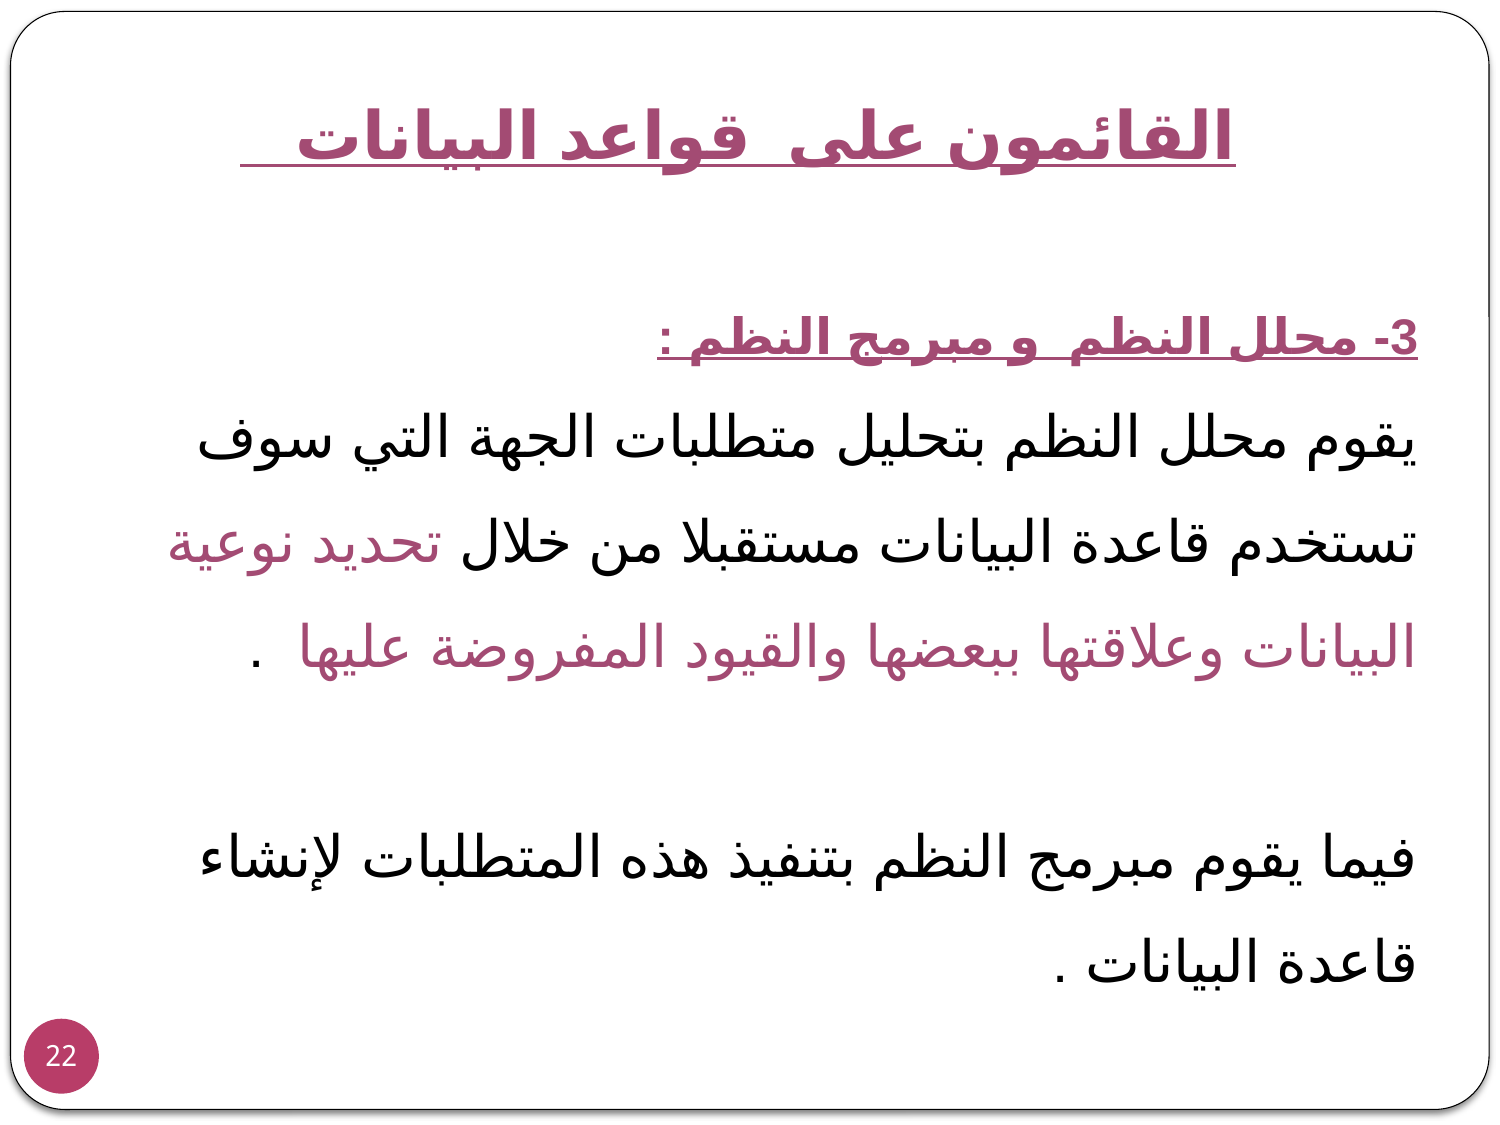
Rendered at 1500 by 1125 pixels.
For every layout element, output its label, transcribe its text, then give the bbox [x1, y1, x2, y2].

text_box القائمون على قواعد البيانات [40, 85, 1436, 181]
slide_number 22 [23, 1018, 99, 1094]
text_box 3- محلل النظم و مبرمج النظم : يقوم محلل النظم بتحليل متطلبات الجهة التي سوف تستخدم قاعدة البيانات مستقبلا من خلال تحديد نوعية البيانات وعلاقتها ببعضها والقيود المفروضة عليها . فيما يقوم مبرمج النظم بتنفيذ هذه المتطلبات لإنشاء قاعدة البيانات . [70, 267, 1433, 1002]
